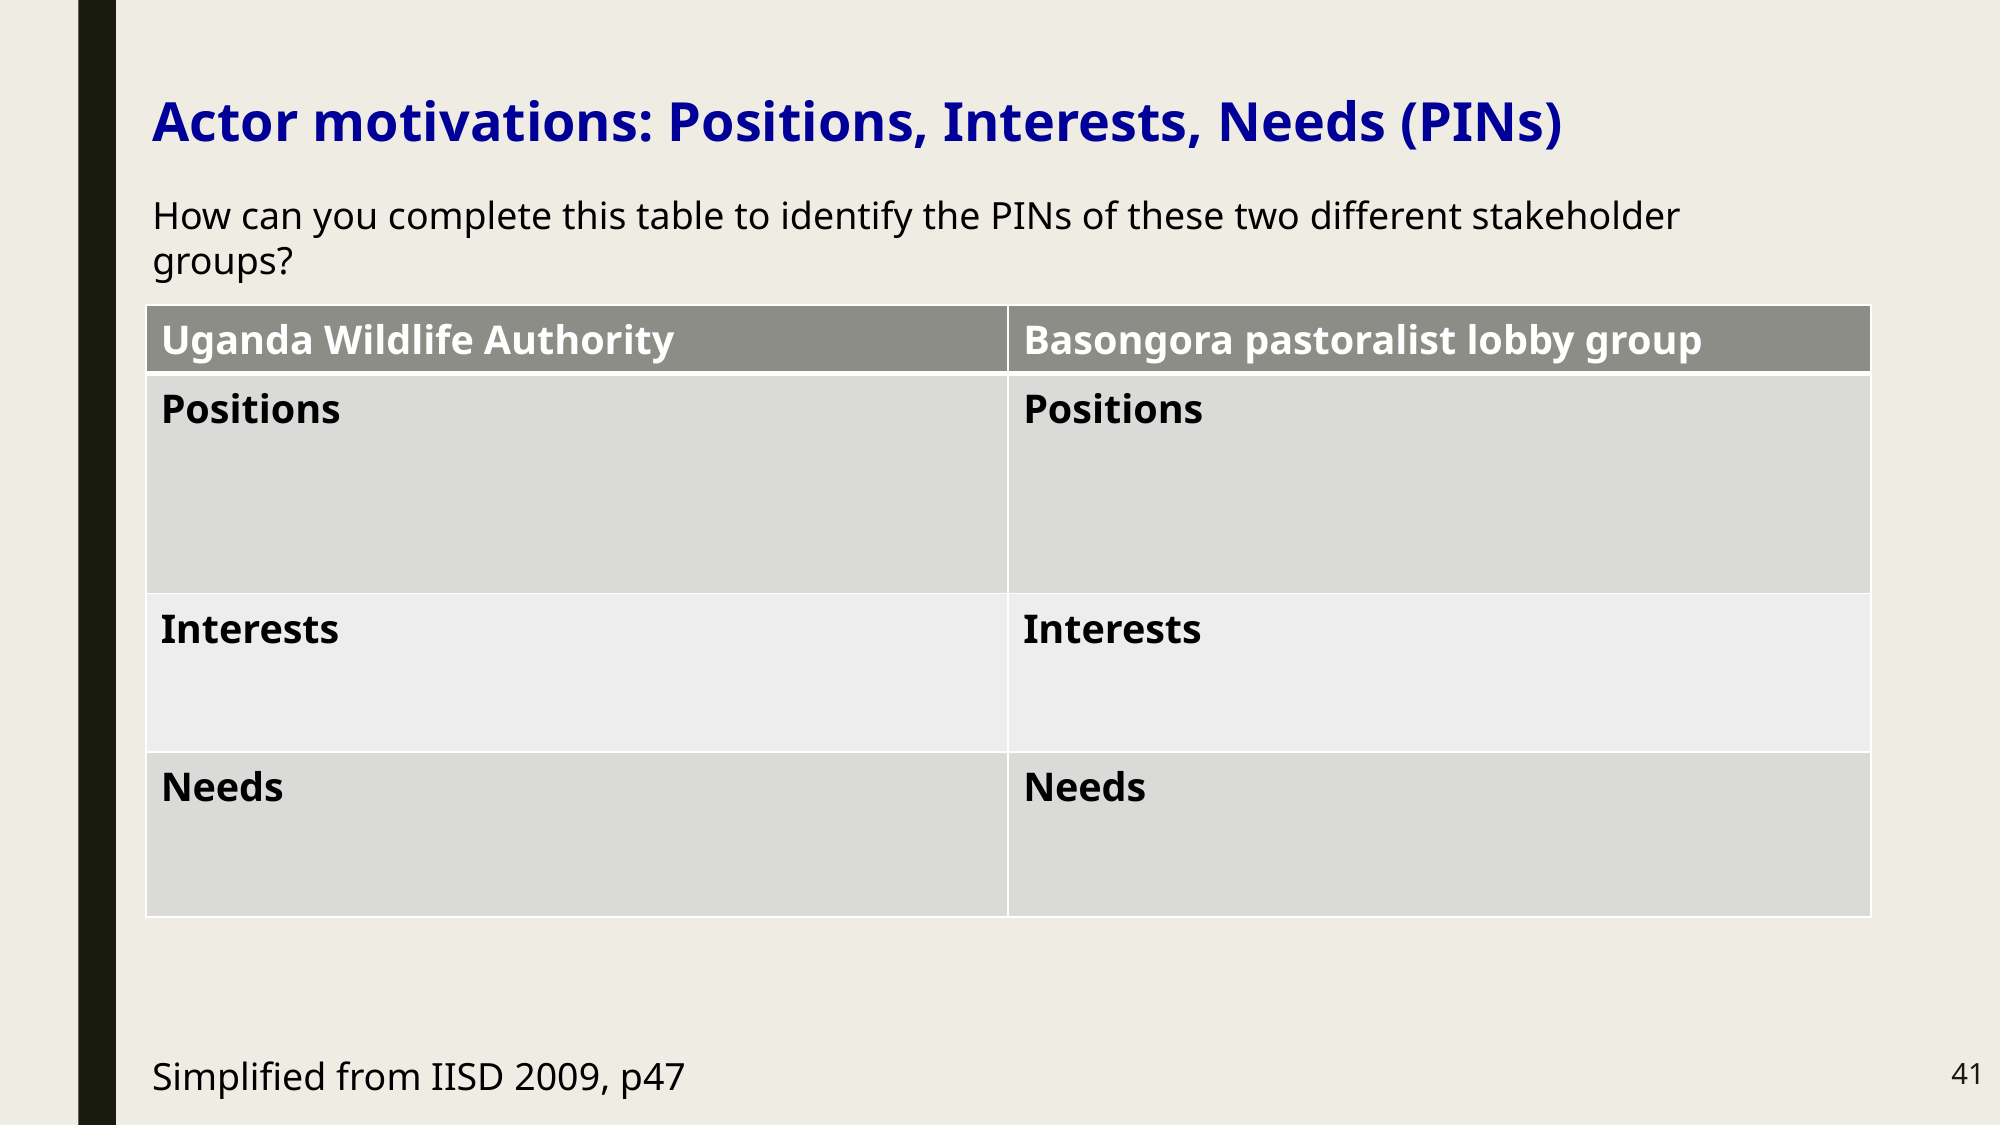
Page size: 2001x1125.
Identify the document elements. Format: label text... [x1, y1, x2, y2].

table_header Uganda Wildlife Authority [147, 306, 1007, 371]
table_cell Needs [147, 753, 1007, 916]
table_cell Interests [147, 594, 1007, 751]
table_cell Interests [1009, 594, 1870, 751]
slide_number 41 [1884, 1024, 2000, 1125]
title Actor motivations: Positions, Interests, Needs (PINs) [137, 87, 1863, 198]
text_box Simplified from IISD 2009, p47 [137, 1045, 1880, 1106]
table_cell Needs [1009, 753, 1870, 916]
table_cell Positions [1009, 376, 1870, 593]
text_box How can you complete this table to identify the PINs of these two different stakeholder groups? [137, 184, 1824, 290]
table_header Basongora pastoralist lobby group [1009, 306, 1870, 371]
table_cell Positions [147, 376, 1007, 593]
